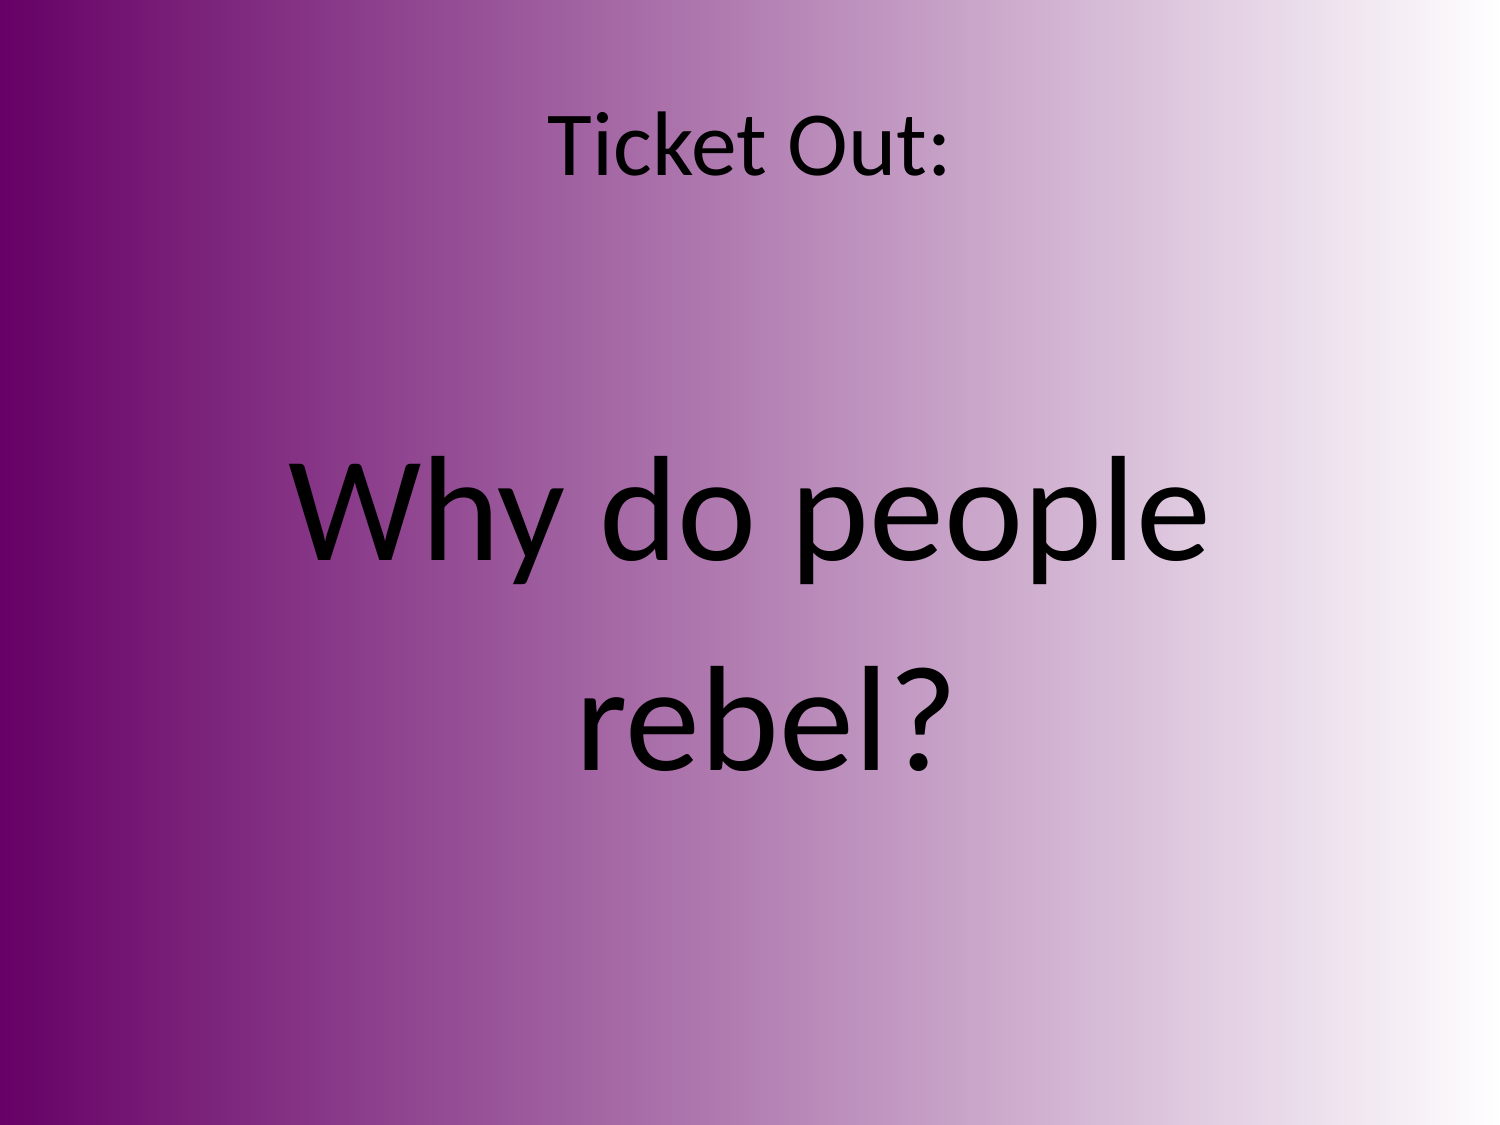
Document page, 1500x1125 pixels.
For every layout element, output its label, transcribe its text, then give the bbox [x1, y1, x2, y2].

title Ticket Out: [75, 45, 1425, 135]
list Why do people rebel? [75, 135, 1425, 878]
